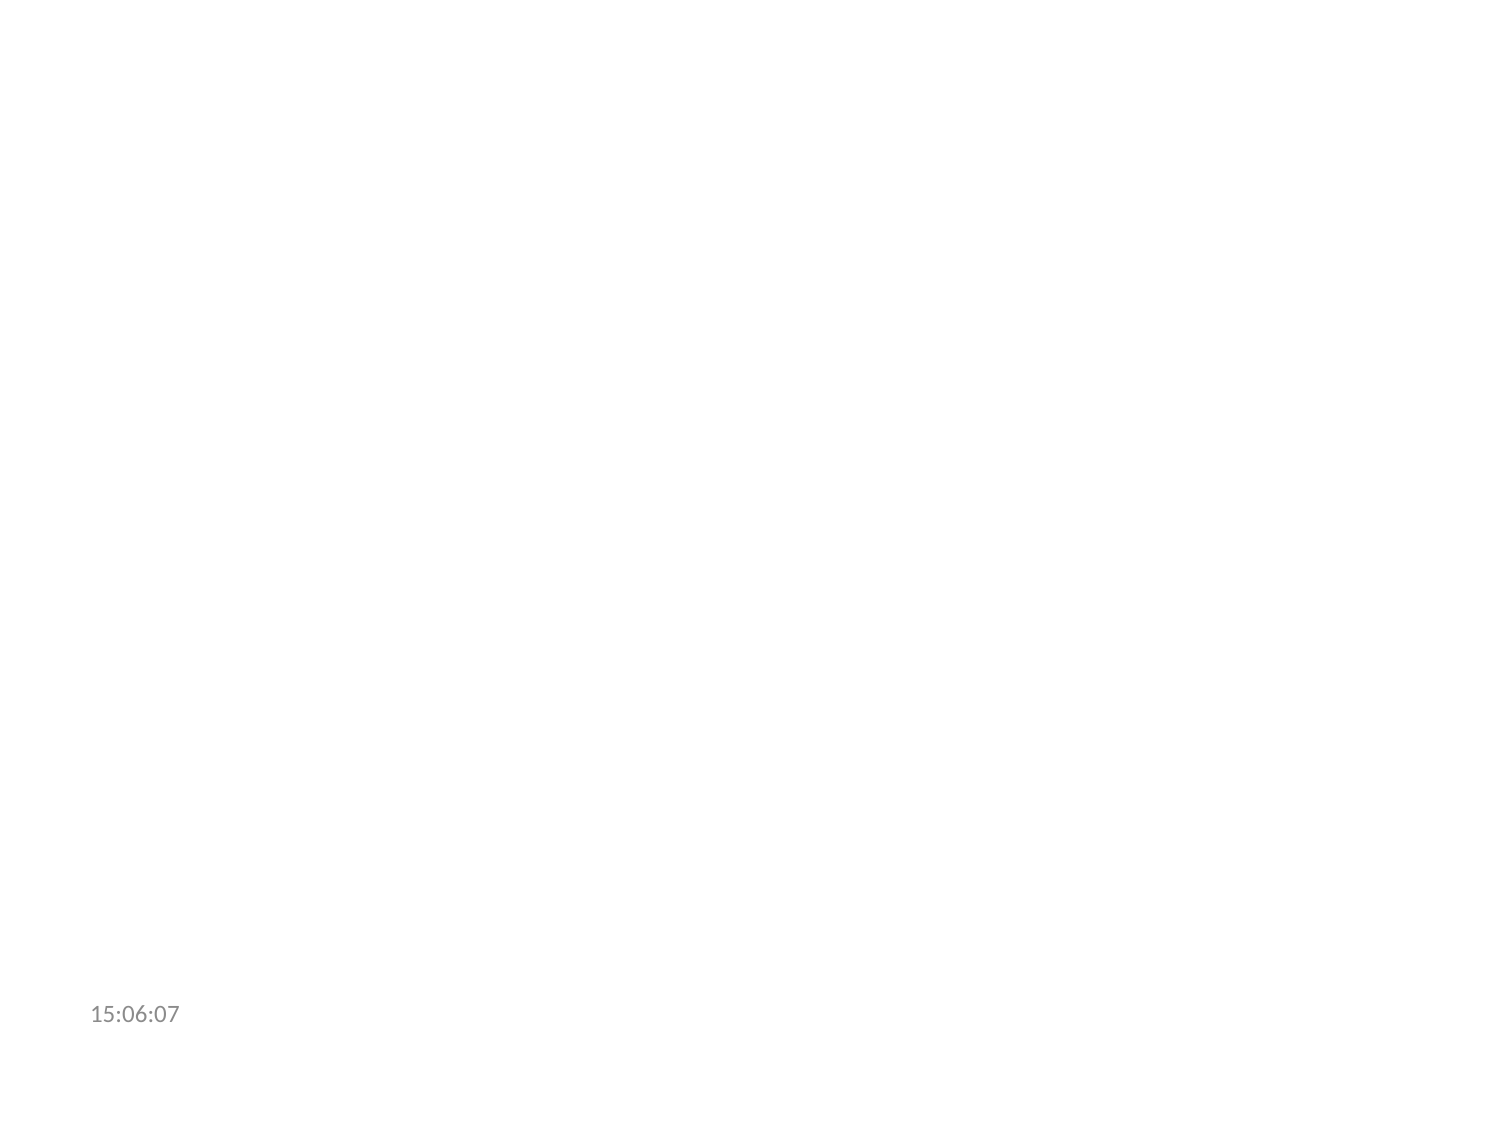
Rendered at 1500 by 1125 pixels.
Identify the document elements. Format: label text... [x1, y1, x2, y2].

text_box 15:35:09 [75, 982, 425, 1043]
